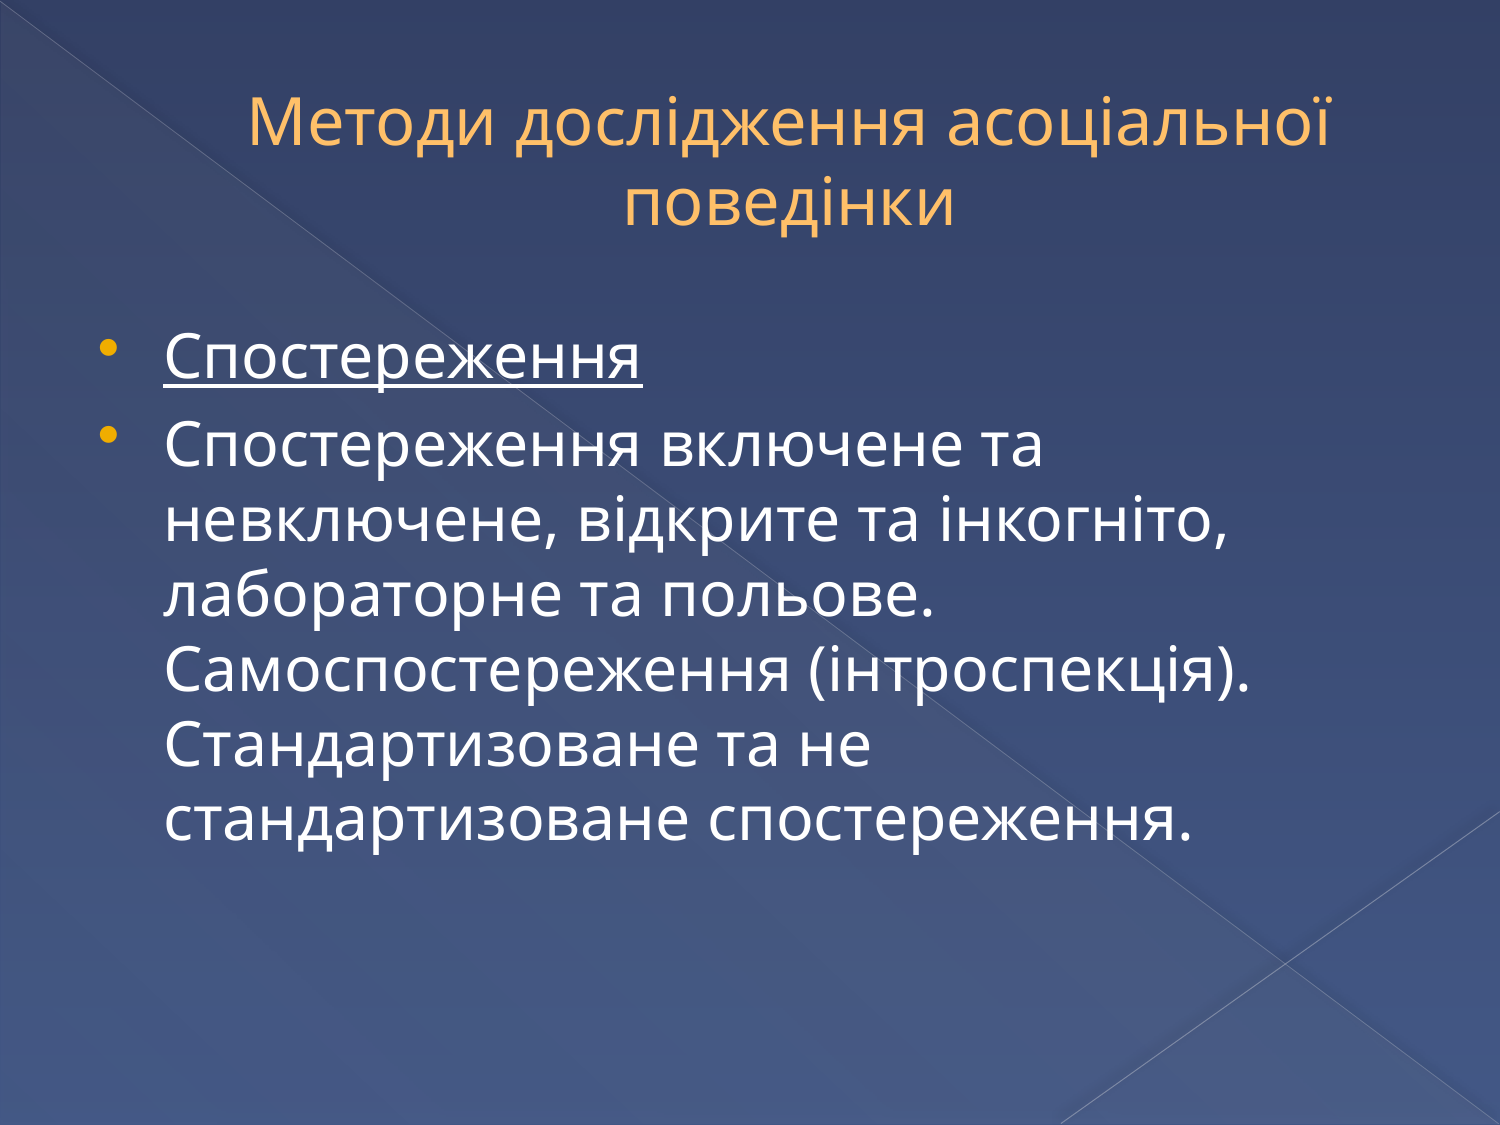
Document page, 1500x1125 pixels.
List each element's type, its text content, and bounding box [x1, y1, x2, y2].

title Методи дослідження асоціальної поведінки [75, 43, 1425, 274]
list Спостереження Спостереження включене та невключене, відкрите та інкогніто, лабораторне та польове. Самоспостереження (інтроспекція). Стандартизоване та не стандартизоване спостереження. [75, 308, 1425, 1059]
